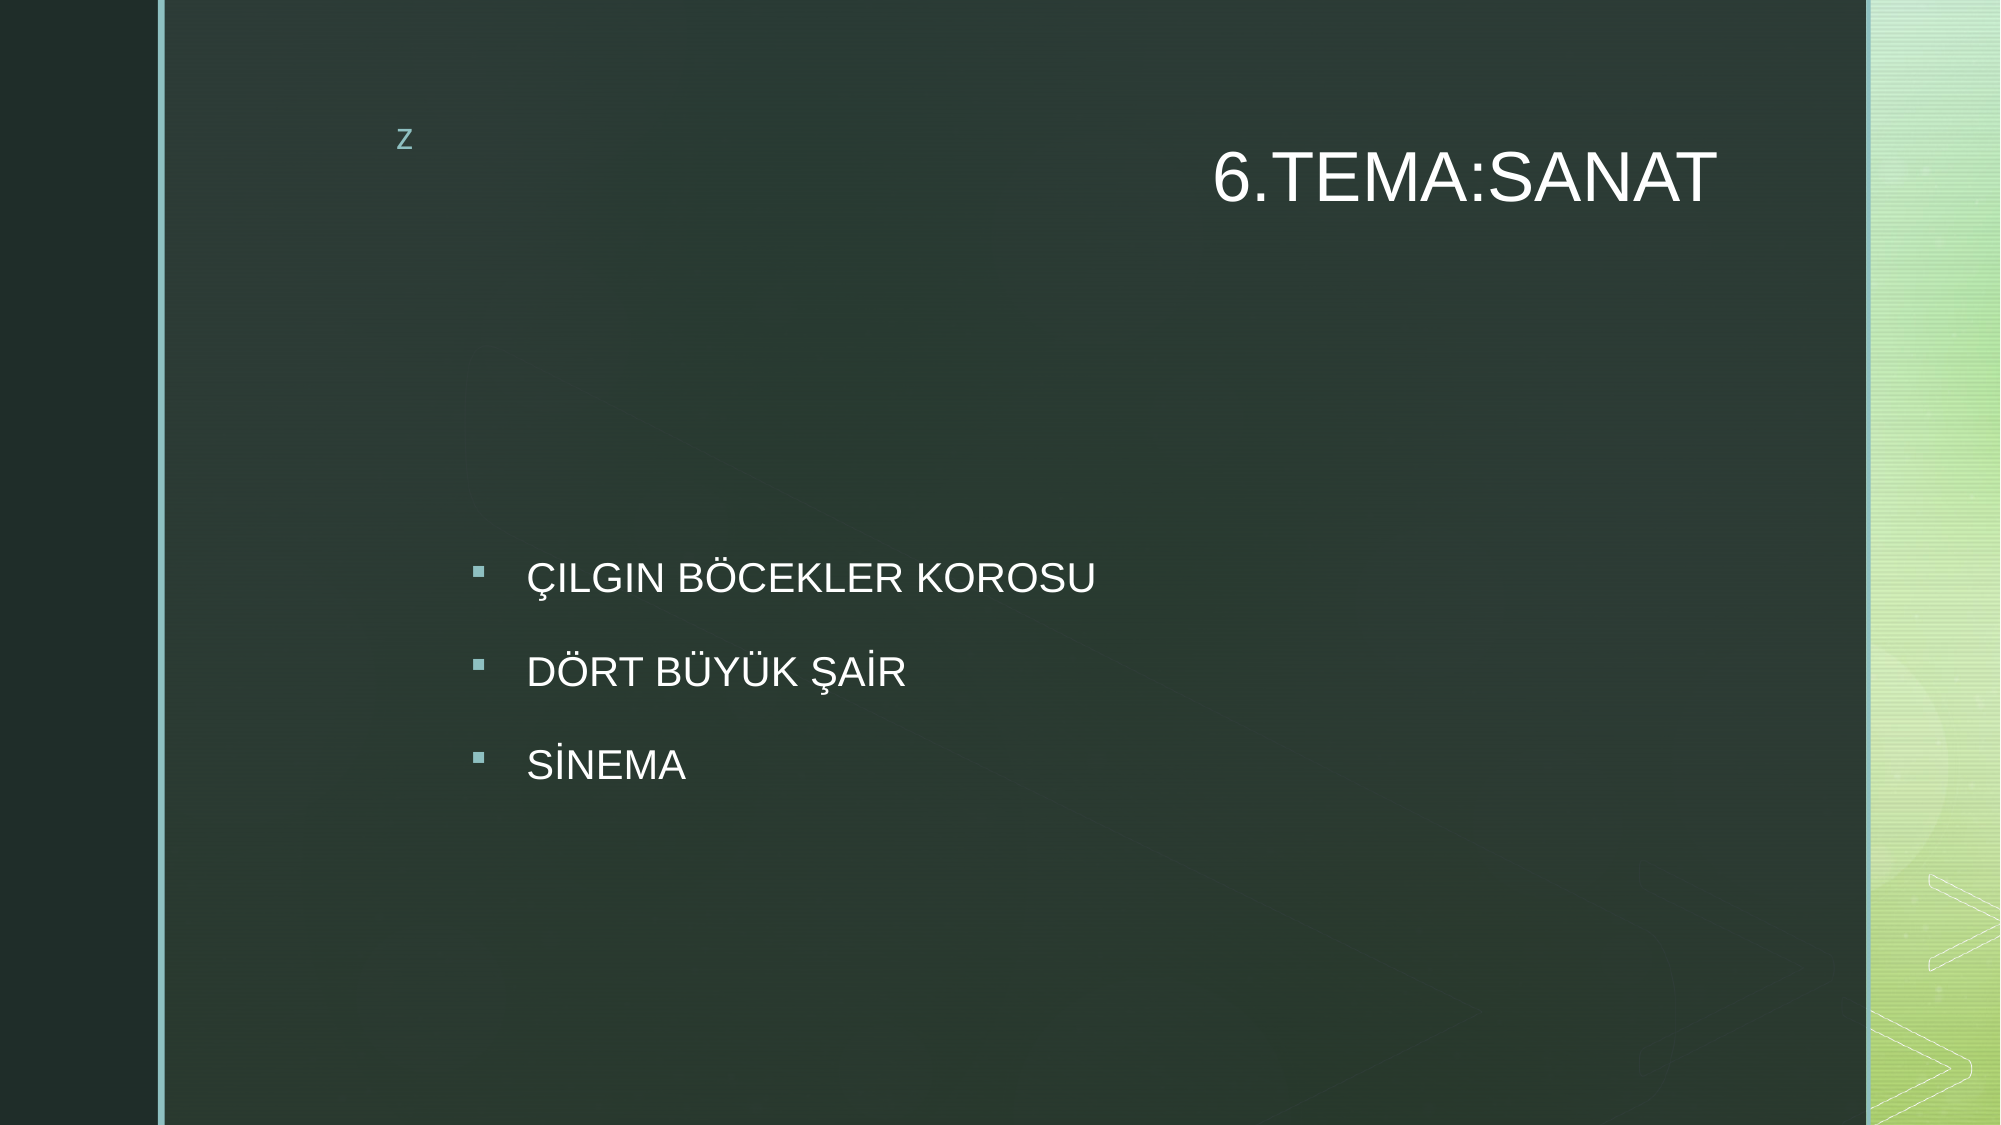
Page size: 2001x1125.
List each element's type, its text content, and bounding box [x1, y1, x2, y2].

picture [1871, 0, 2001, 1125]
list ÇILGIN BÖCEKLER KOROSU DÖRT BÜYÜK ŞAİR SİNEMA [454, 336, 1734, 993]
title 6.TEMA:SANAT [428, 132, 1734, 310]
